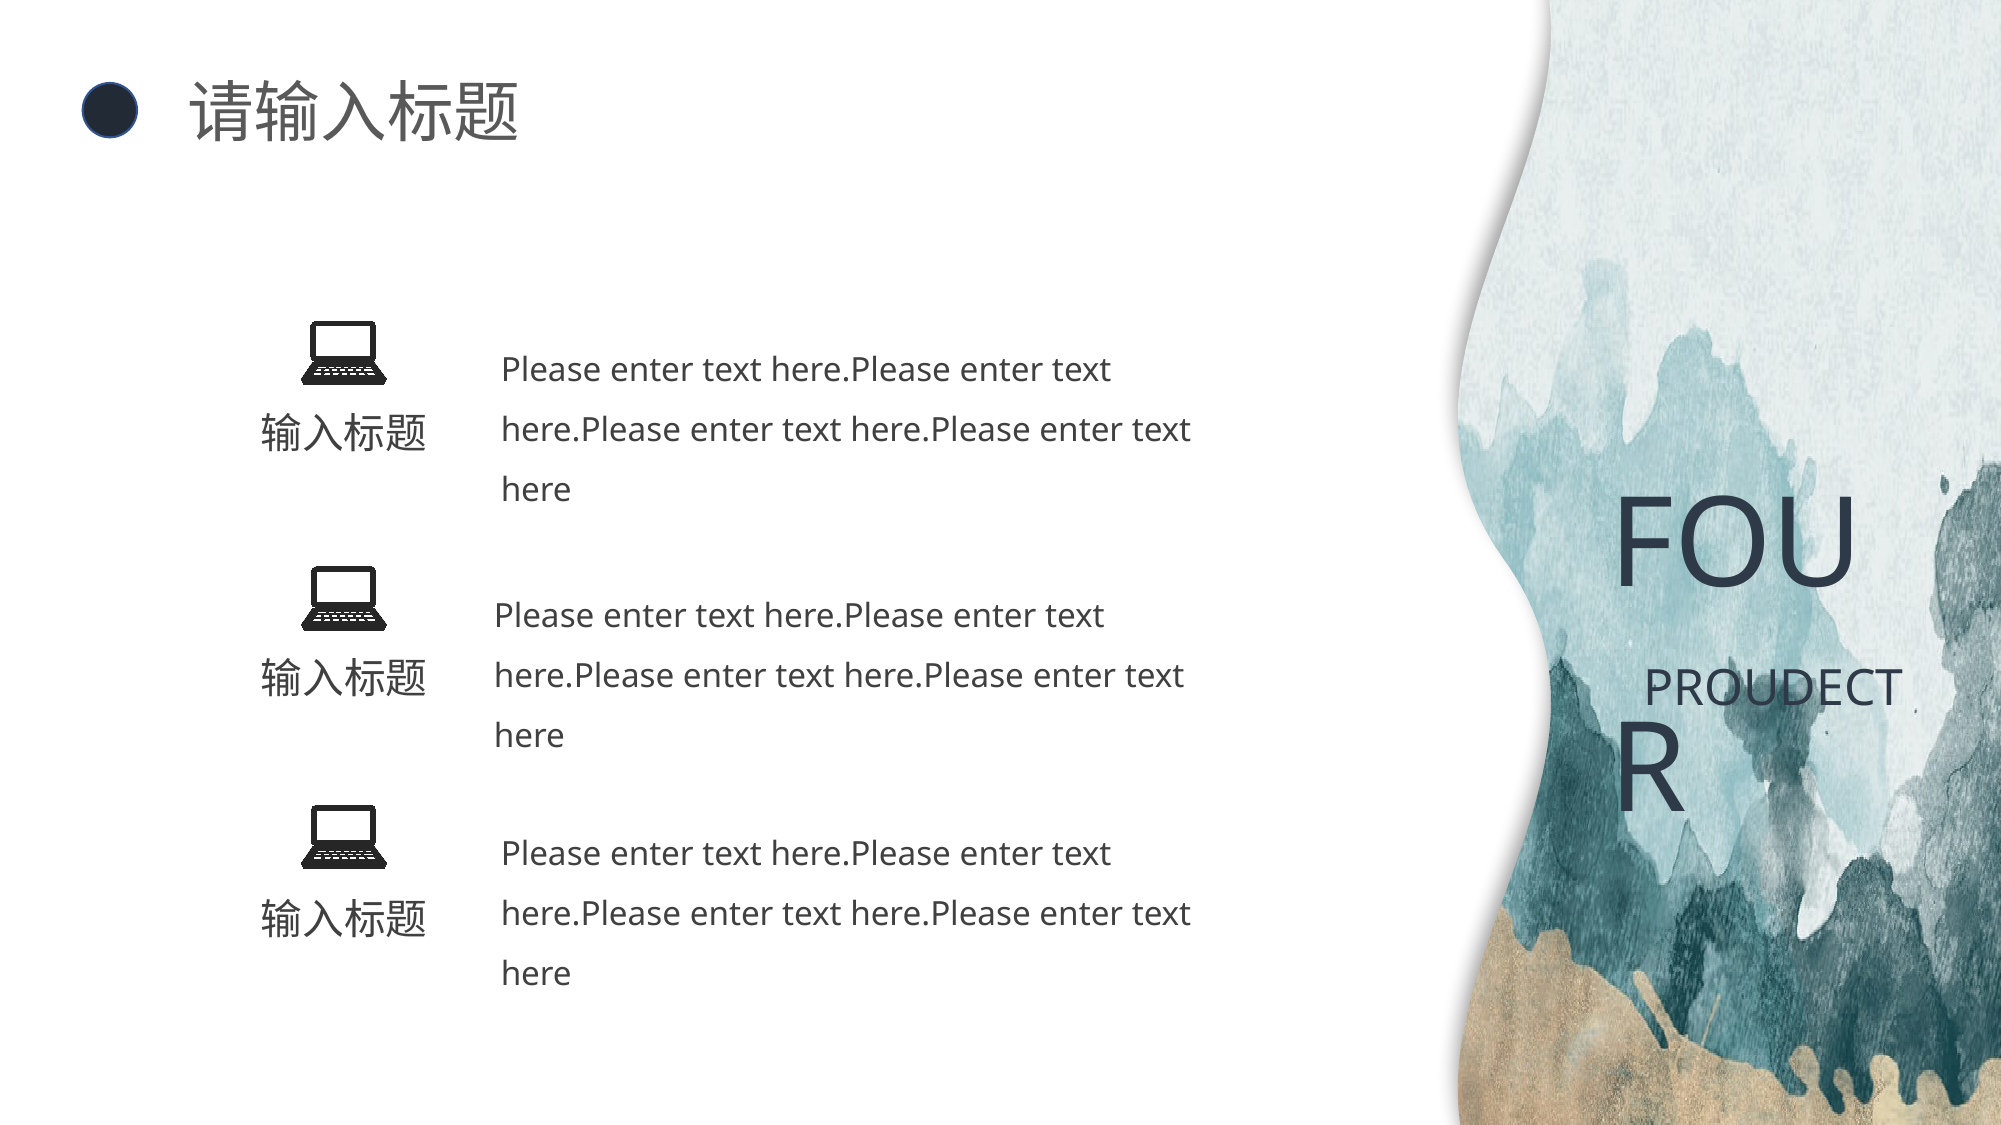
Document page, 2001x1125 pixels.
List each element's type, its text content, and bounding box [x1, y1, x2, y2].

text_box Please enter text here.Please enter text here.Please enter text here.Please enter text here [486, 321, 1214, 516]
text_box PROUDECT [1628, 618, 1929, 723]
text_box [301, 566, 387, 631]
text_box Please enter text here.Please enter text here.Please enter text here.Please enter text here [486, 805, 1214, 1000]
text_box [1456, 0, 2000, 1125]
text_box [81, 81, 139, 139]
text_box 输入标题 [237, 399, 451, 464]
text_box FOUR [1594, 379, 1931, 845]
text_box 请输入标题 [172, 62, 536, 157]
text_box [301, 321, 387, 385]
text_box [301, 805, 387, 869]
text_box 输入标题 [237, 644, 451, 710]
text_box Please enter text here.Please enter text here.Please enter text here.Please enter text here [479, 566, 1207, 762]
text_box 输入标题 [237, 885, 451, 951]
